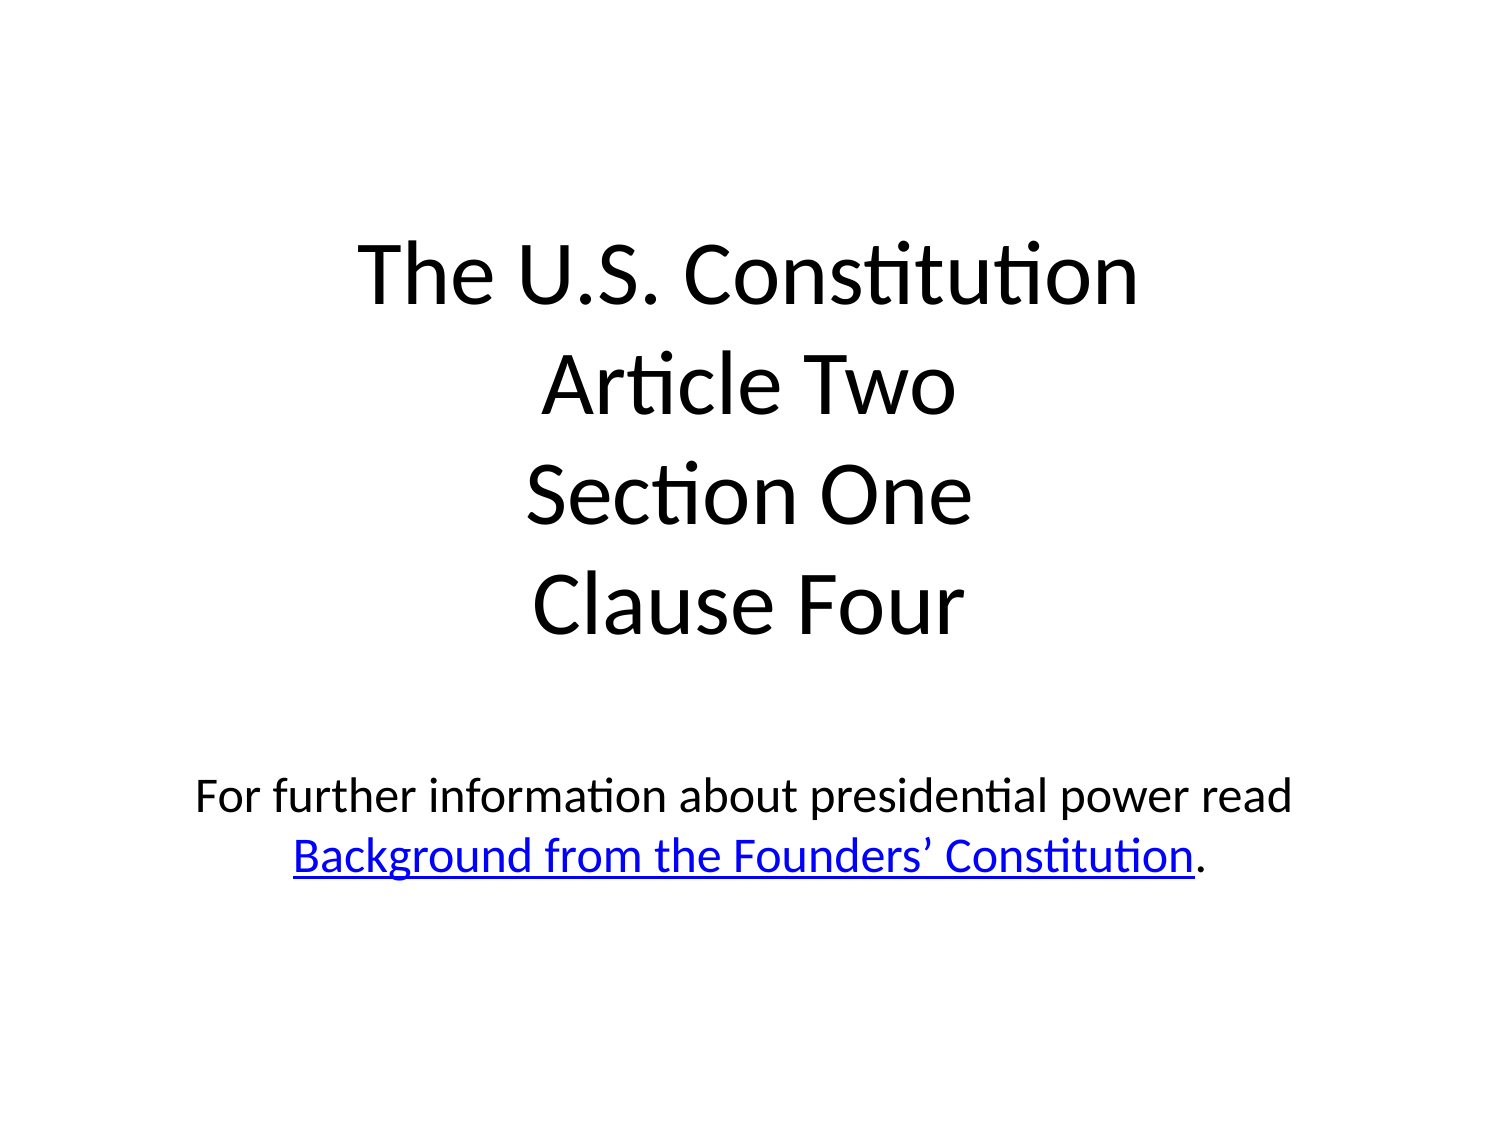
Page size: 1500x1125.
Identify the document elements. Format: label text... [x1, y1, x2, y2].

title The U.S. Constitution Article Two Section One Clause Four For further information about presidential power read Background from the Founders’ Constitution. [74, 44, 1426, 1051]
